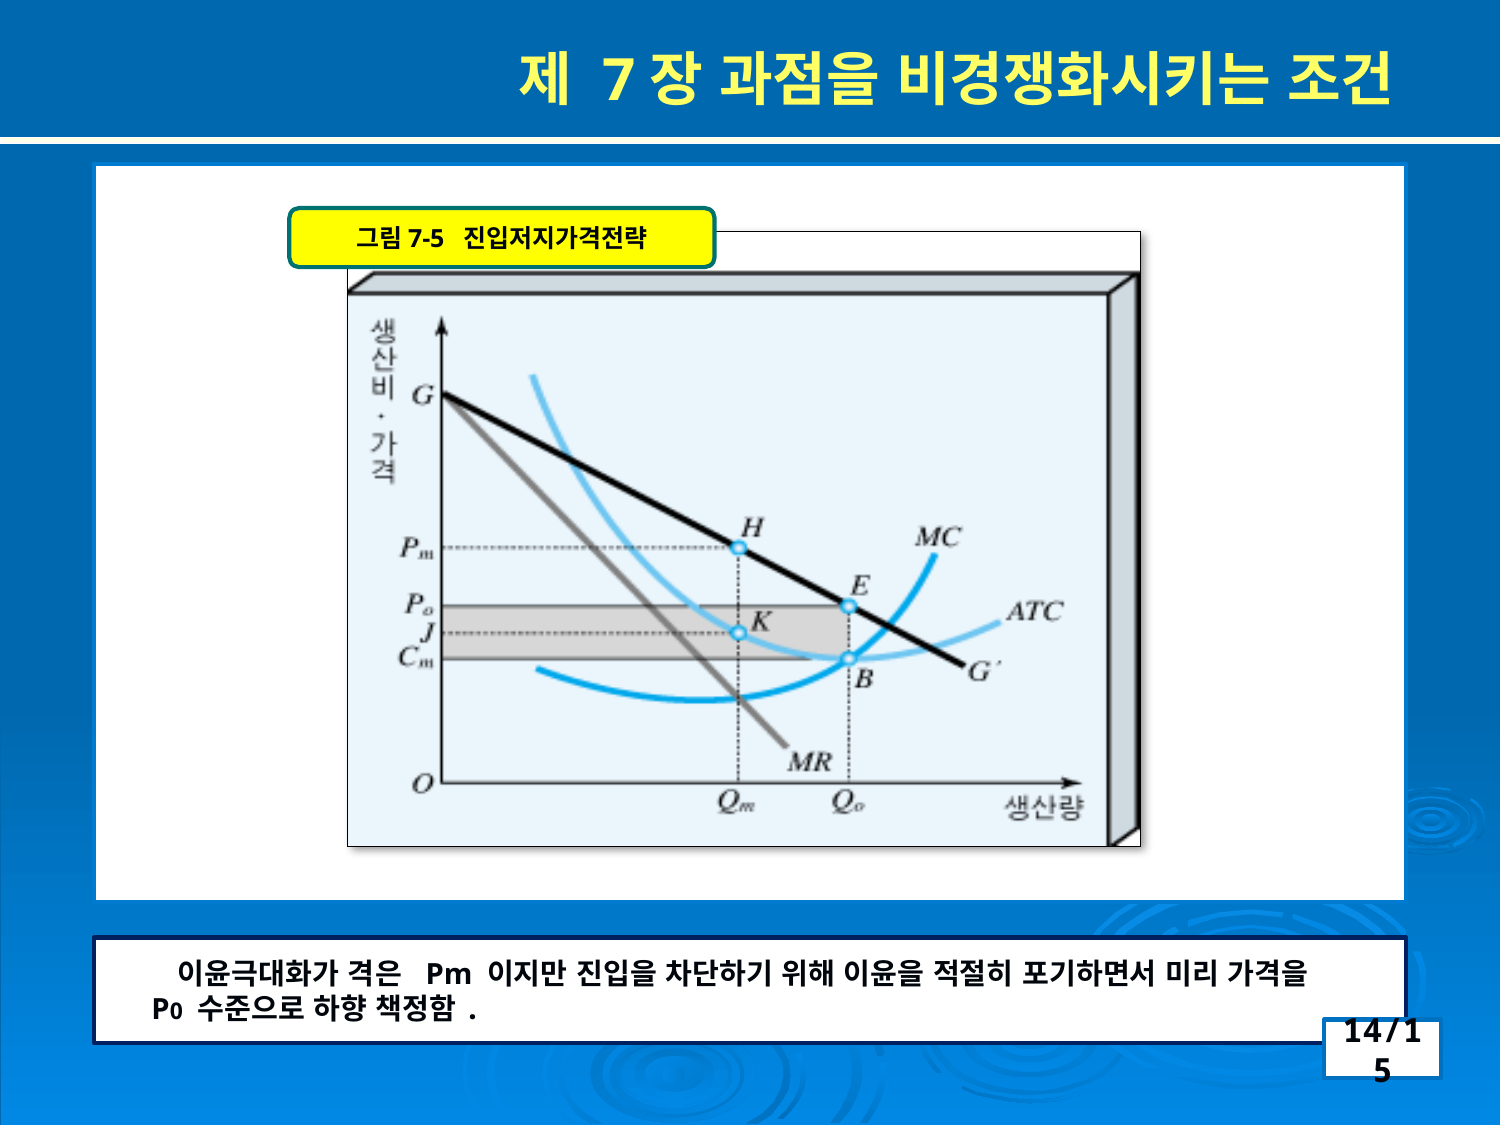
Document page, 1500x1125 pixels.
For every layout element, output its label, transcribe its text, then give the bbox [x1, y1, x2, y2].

text_box [92, 162, 1408, 904]
text_box 14/15 [1322, 1017, 1443, 1080]
picture [348, 231, 1140, 847]
text_box [0, 137, 1500, 144]
text_box 이윤극대화가 격은 Pm 이지만 진입을 차단하기 위해 이윤을 적절히 포기하면서 미리 가격을 P0 수준으로 하향 책정함. [92, 935, 1408, 1045]
text_box 그림7-5 진입저지가격전략 [287, 205, 717, 270]
text_box 제 7장 과점을 비경쟁화시키는 조건 [503, 35, 1477, 120]
